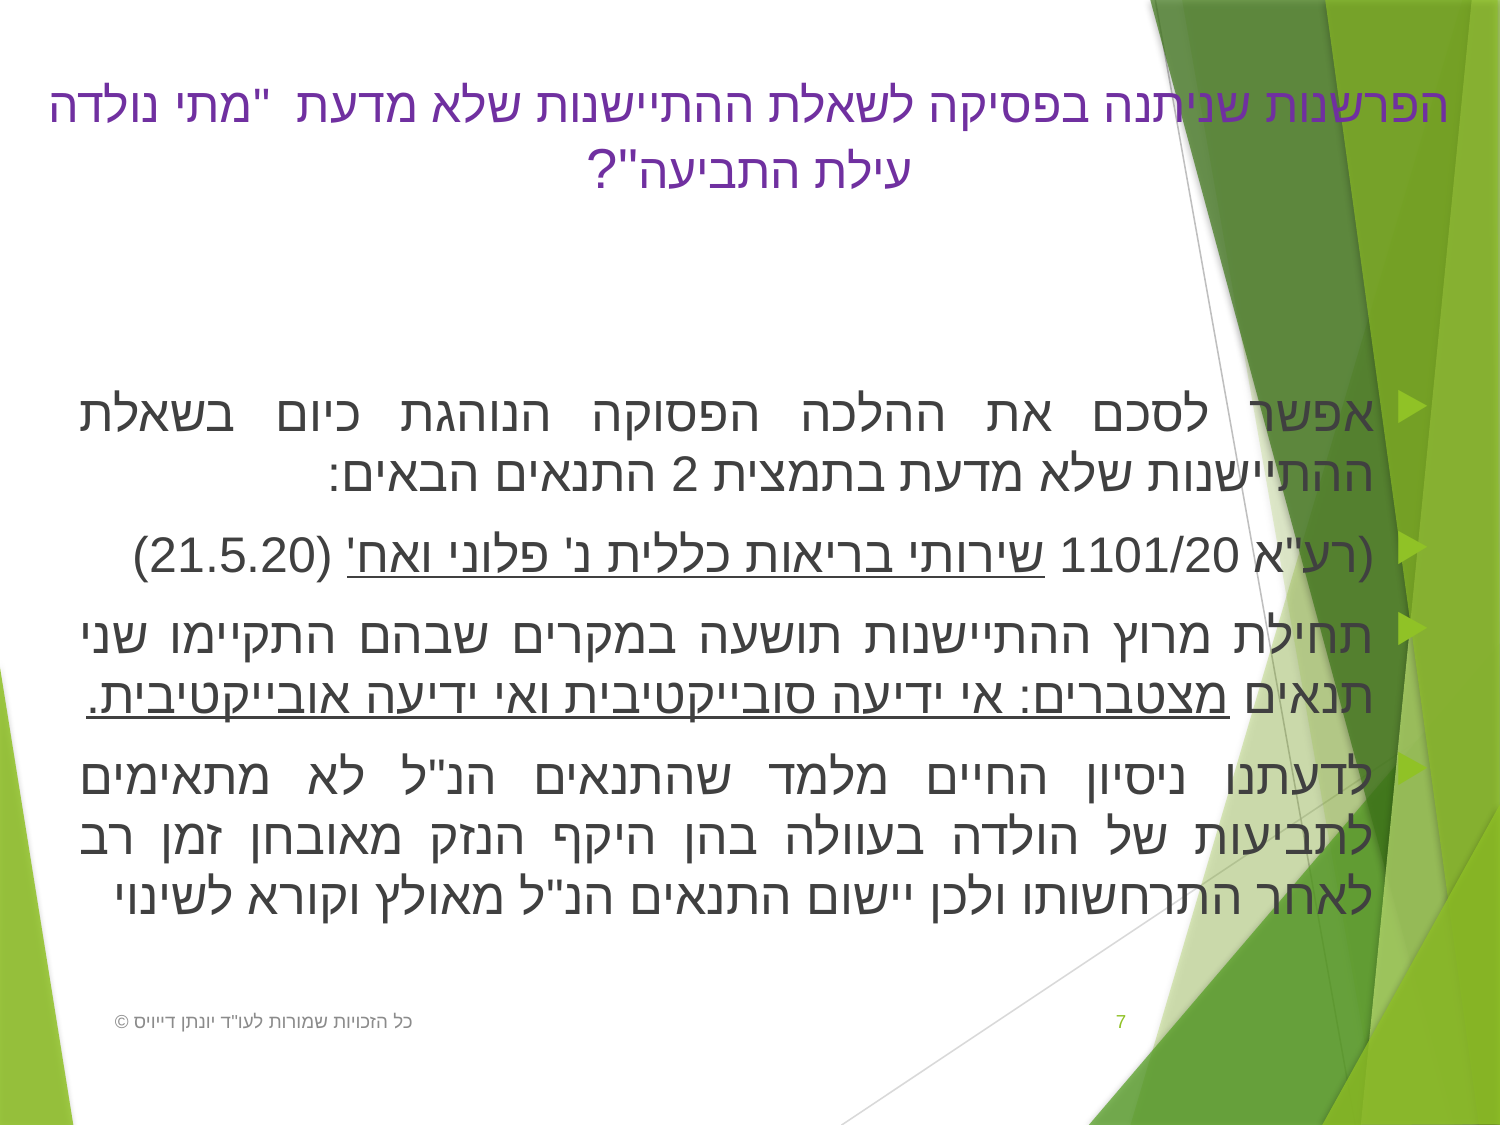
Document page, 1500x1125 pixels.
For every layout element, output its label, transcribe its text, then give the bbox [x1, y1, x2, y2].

footer כל הזכויות שמורות לעו"ד יונתן דייויס © [99, 991, 859, 1051]
slide_number 7 [1057, 991, 1142, 1051]
title הפרשנות שניתנה בפסיקה לשאלת ההתיישנות שלא מדעת "מתי נולדה עילת התביעה"? [17, 66, 1483, 209]
list אפשר לסכם את ההלכה הפסוקה הנוהגת כיום בשאלת ההתיישנות שלא מדעת בתמצית 2 התנאים הבאים: (רע"א 1101/20 שירותי בריאות כללית נ' פלוני ואח' (21.5.20) תחילת מרוץ ההתיישנות תושעה במקרים שבהם התקיימו שני תנאים מצטברים: אי ידיעה סובייקטיבית ואי ידיעה אובייקטיבית. לדעתנו ניסיון החיים מלמד שהתנאים הנ"ל לא מתאימים לתביעות של הולדה בעוולה בהן היקף הנזק מאובחן זמן רב לאחר התרחשותו ולכן יישום התנאים הנ"ל מאולץ וקורא לשינוי [64, 270, 1447, 1036]
